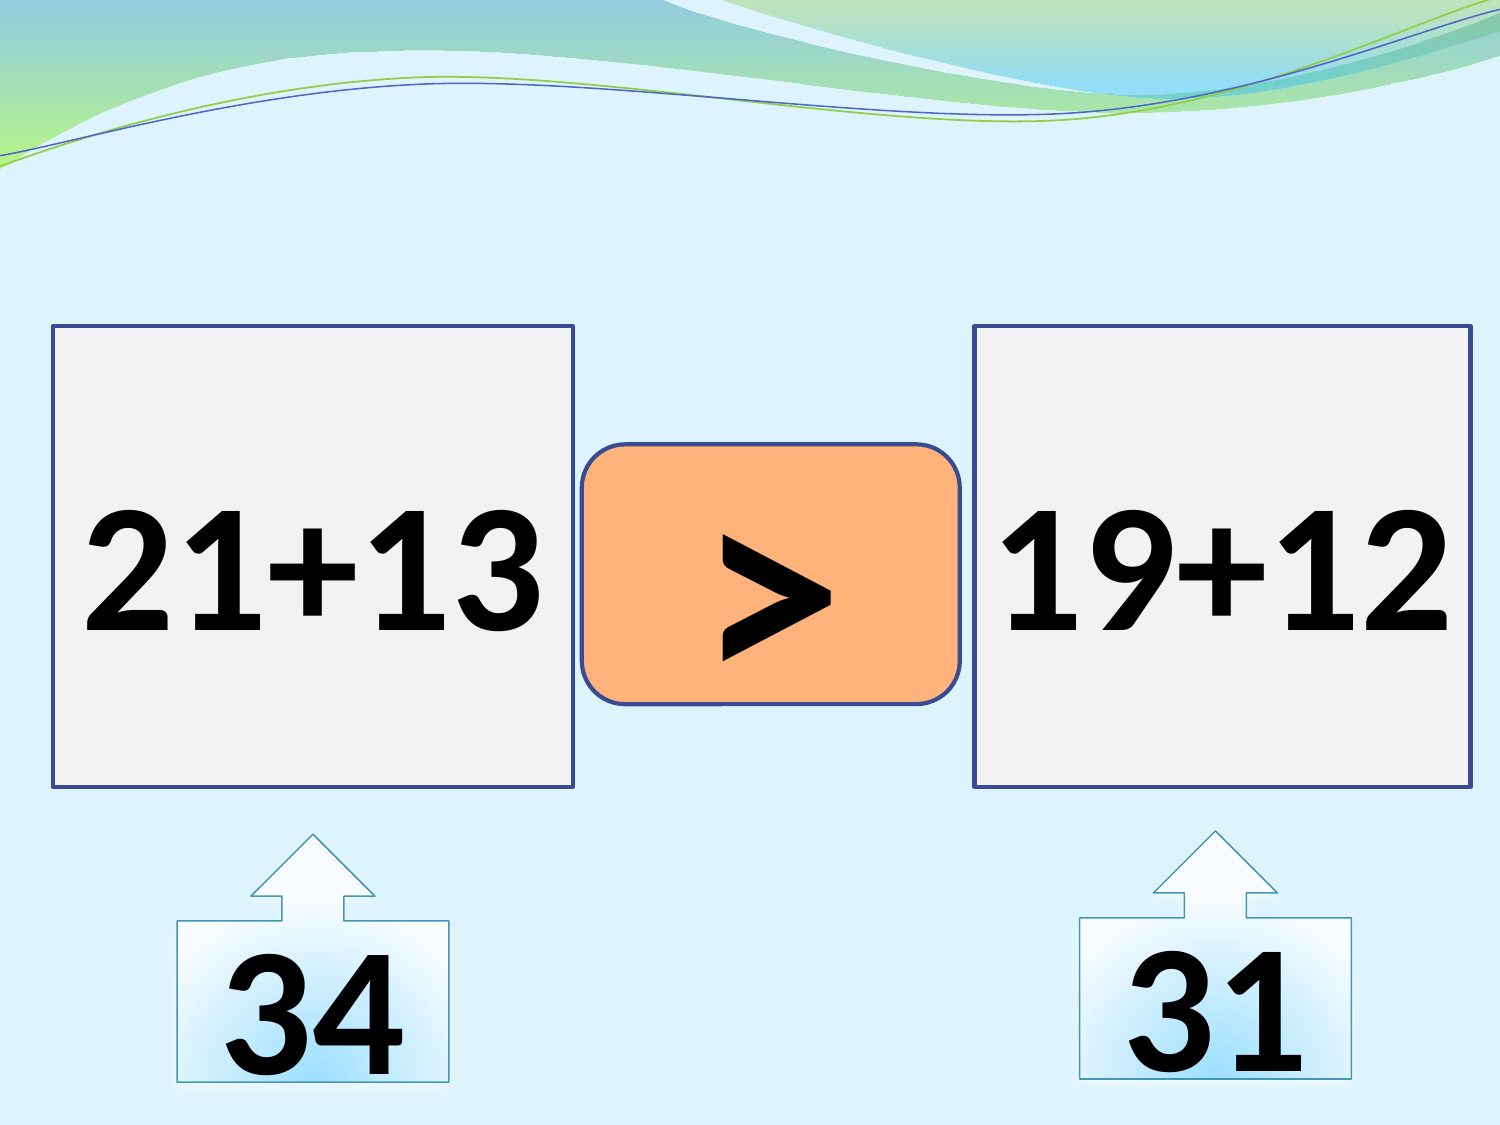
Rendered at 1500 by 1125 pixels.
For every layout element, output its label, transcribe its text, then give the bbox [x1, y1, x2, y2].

text_box 19+12 [972, 324, 1473, 789]
text_box 31 [1078, 830, 1353, 1080]
text_box 34 [176, 833, 450, 1083]
text_box 21+13 [51, 324, 575, 789]
text_box > [579, 442, 962, 707]
